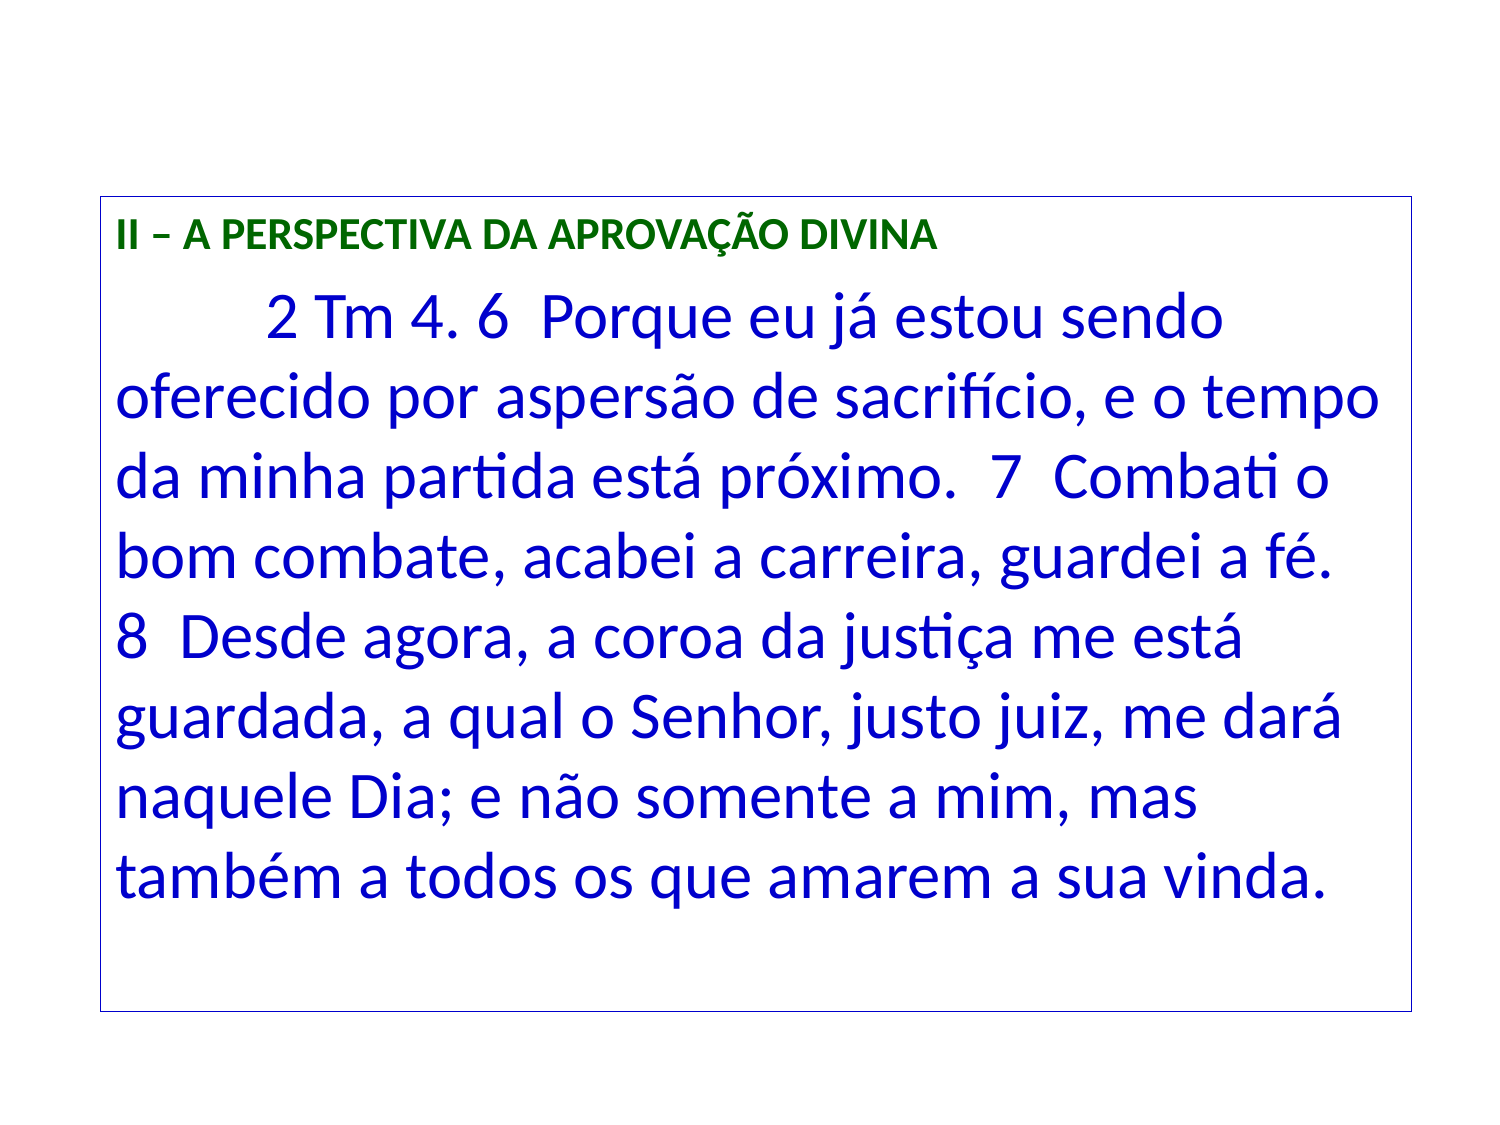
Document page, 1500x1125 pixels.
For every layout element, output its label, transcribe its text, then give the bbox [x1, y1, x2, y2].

list II – A PERSPECTIVA DA APROVAÇÃO DIVINA 2 Tm 4. 6 Porque eu já estou sendo oferecido por aspersão de sacrifício, e o tempo da minha partida está próximo. 7 Combati o bom combate, acabei a carreira, guardei a fé. 8 Desde agora, a coroa da justiça me está guardada, a qual o Senhor, justo juiz, me dará naquele Dia; e não somente a mim, mas também a todos os que amarem a sua vinda. [100, 196, 1412, 1012]
